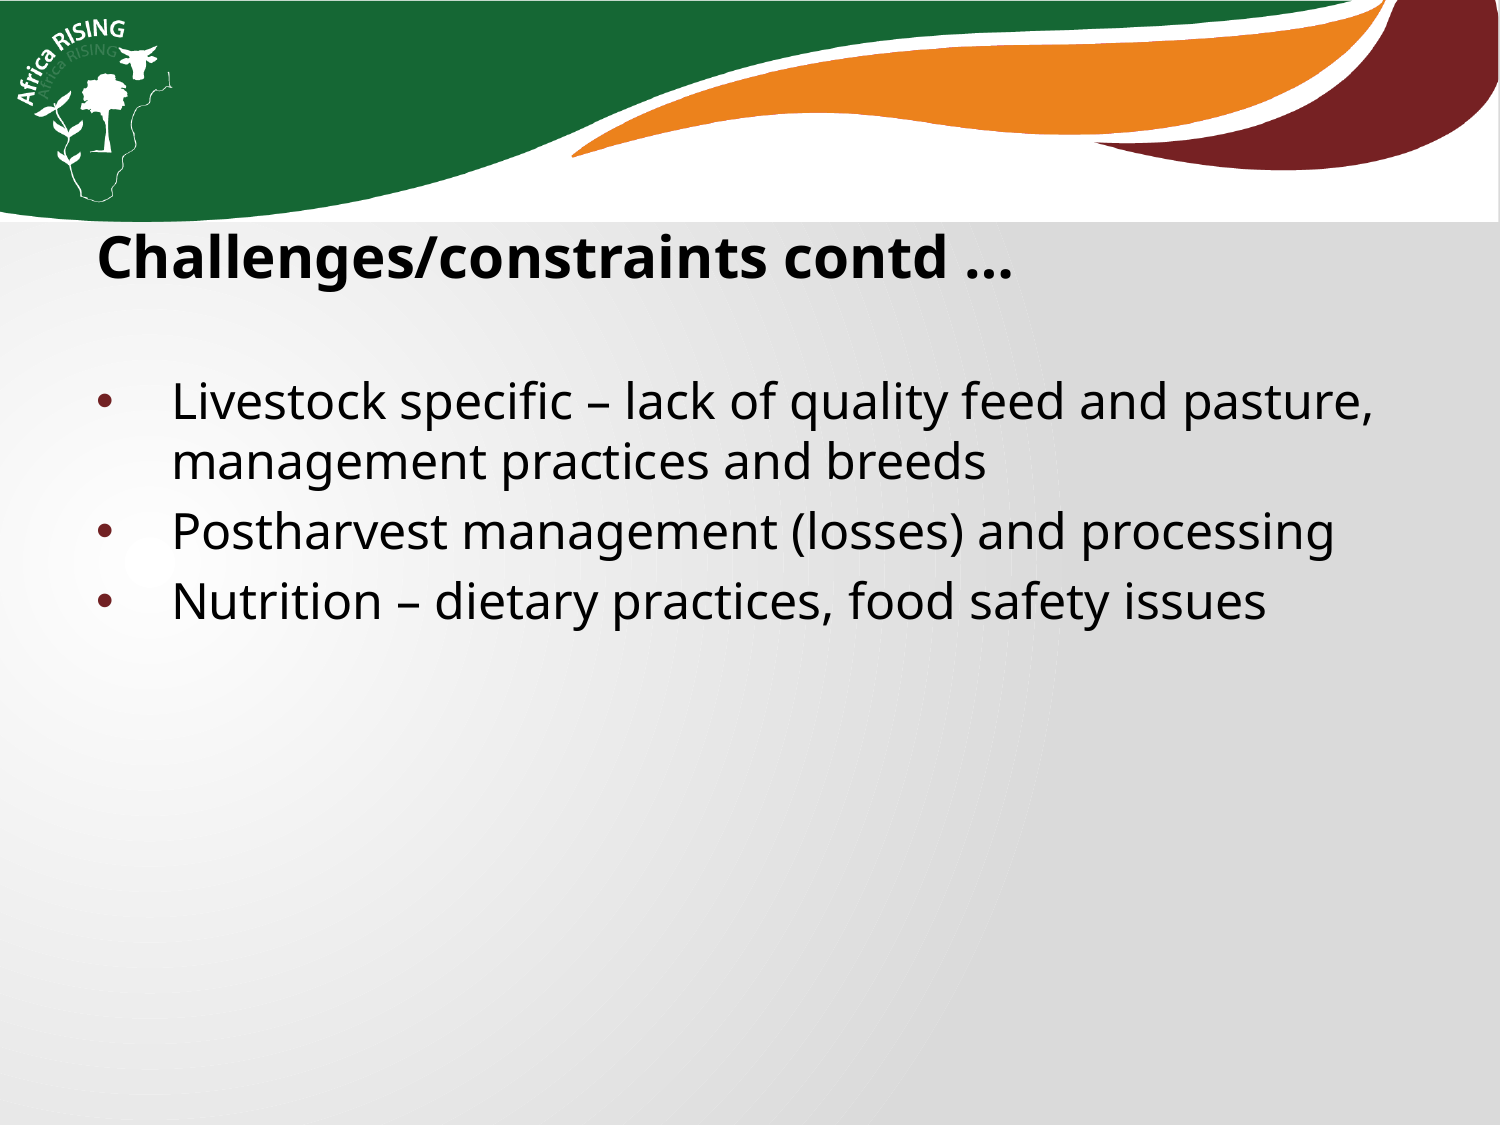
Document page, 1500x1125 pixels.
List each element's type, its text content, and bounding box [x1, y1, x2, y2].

list Challenges/constraints contd … Livestock specific – lack of quality feed and pasture, management practices and breeds Postharvest management (losses) and processing Nutrition – dietary practices, food safety issues [62, 212, 1450, 988]
picture [0, 0, 1499, 222]
